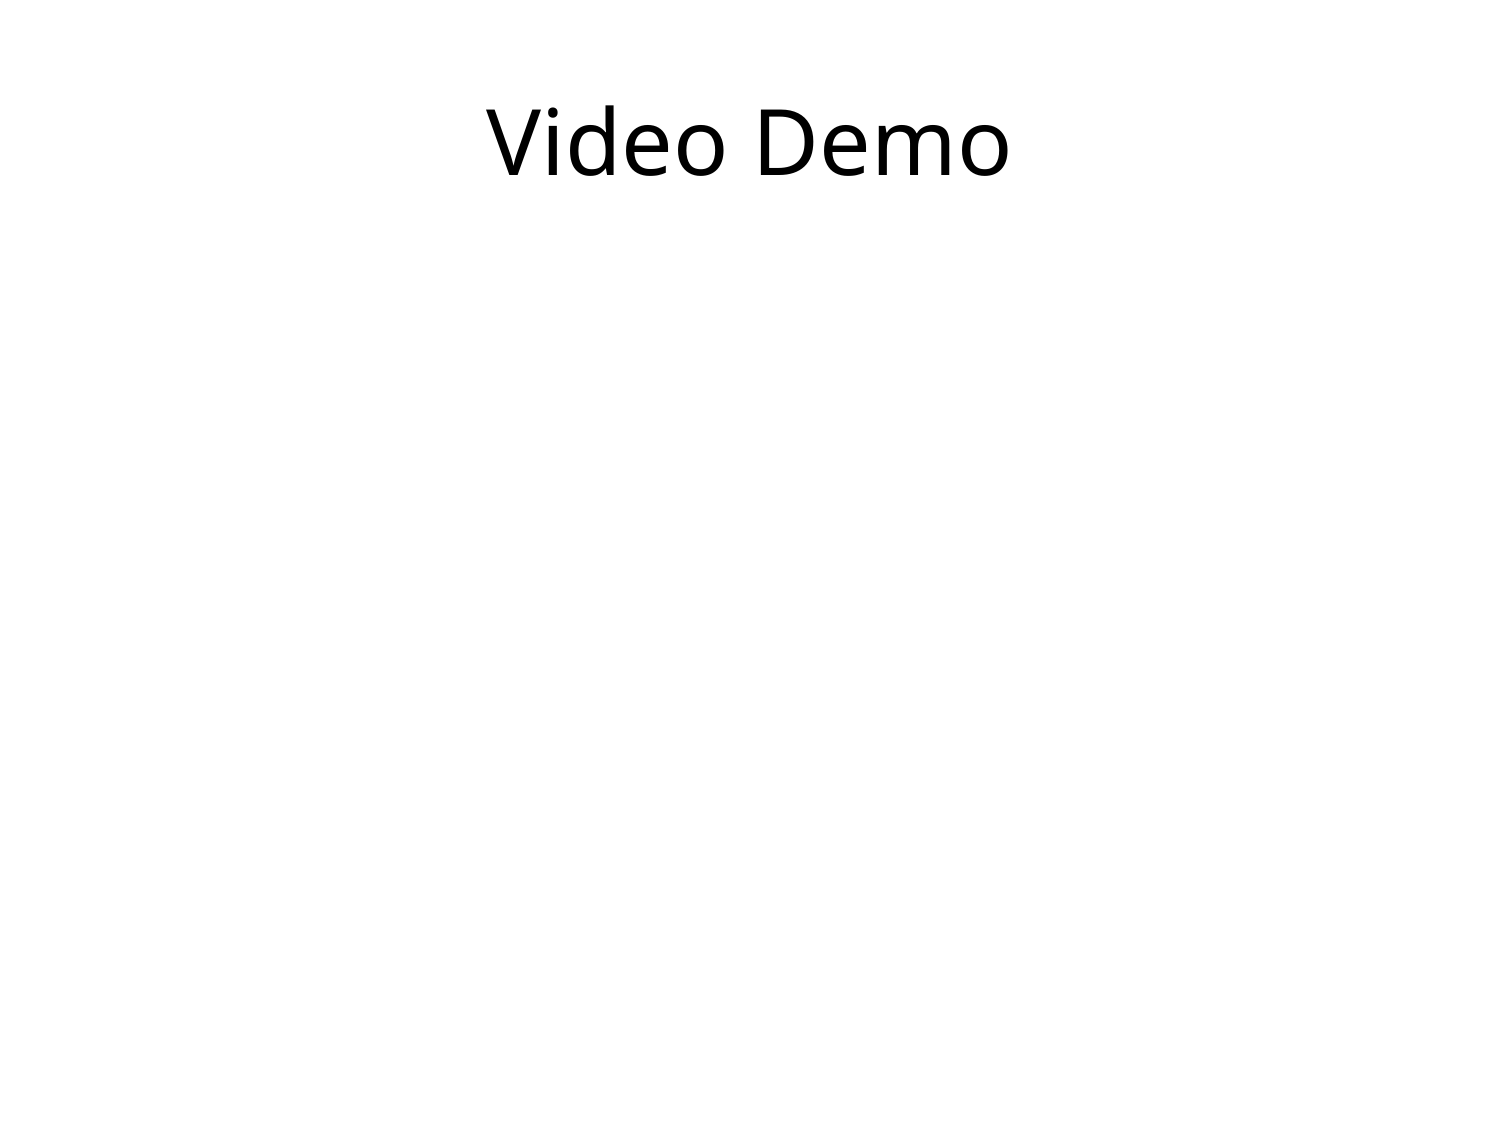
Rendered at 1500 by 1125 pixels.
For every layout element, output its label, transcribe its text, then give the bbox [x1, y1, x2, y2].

title Video Demo [75, 45, 1425, 233]
